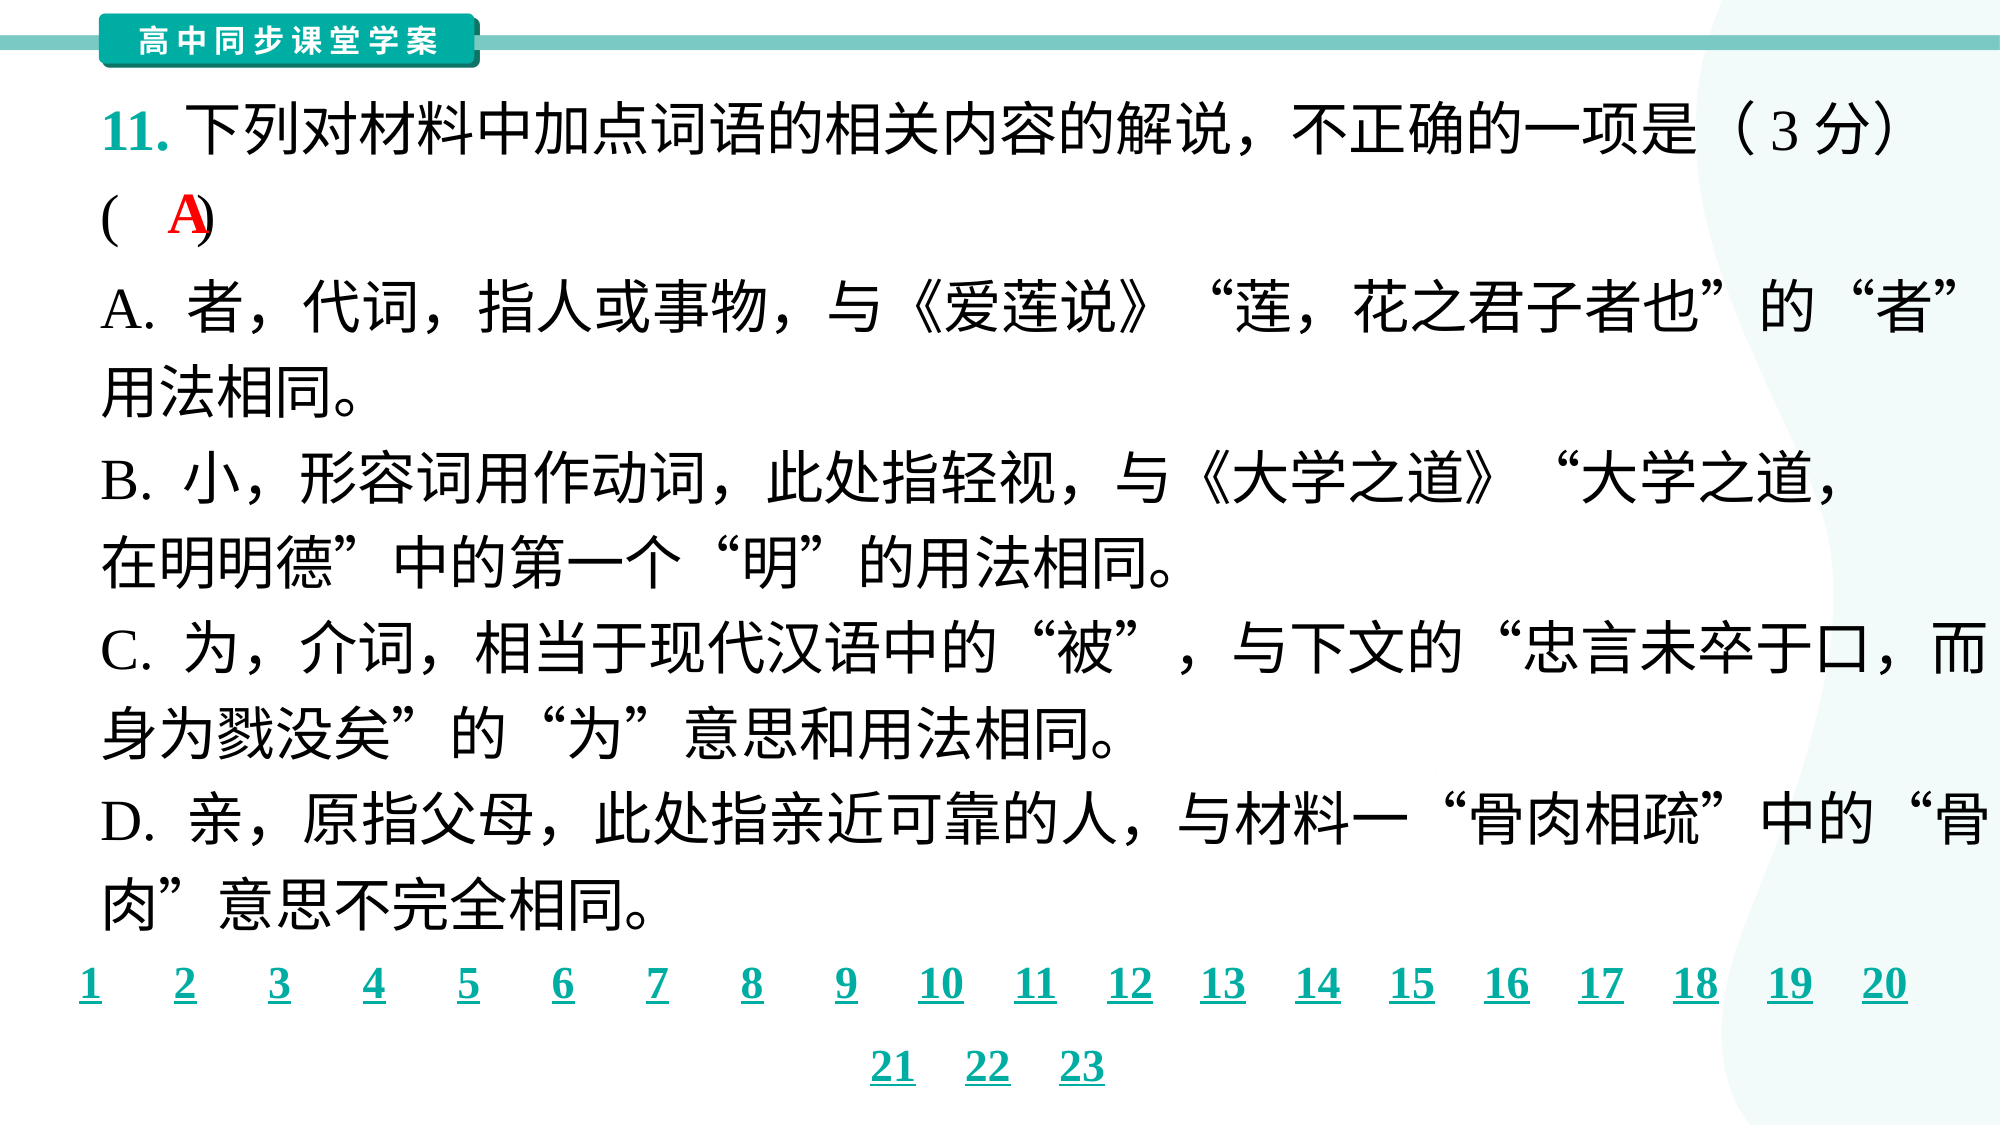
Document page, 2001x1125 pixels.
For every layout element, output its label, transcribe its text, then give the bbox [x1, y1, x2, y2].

text_box 11.下列对材料中加点词语的相关内容的解说，不正确的一项是（3分） ( ) [100, 76, 1899, 248]
picture [0, 0, 2000, 1125]
text_box A [145, 163, 231, 245]
text_box A. 者，代词，指人或事物，与《爱莲说》“莲，花之君子者也”的“者” 用法相同。 B. 小，形容词用作动词，此处指轻视，与《大学之道》“大学之道， 在明明德”中的第一个“明”的用法相同。 C. 为，介词，相当于现代汉语中的“被”，与下文的“忠言未卒于口，而 身为戮没矣”的“为”意思和用法相同。 D. 亲，原指父母，此处指亲近可靠的人，与材料一“骨肉相疏”中的“骨 肉”意思不完全相同。 [100, 254, 1899, 938]
